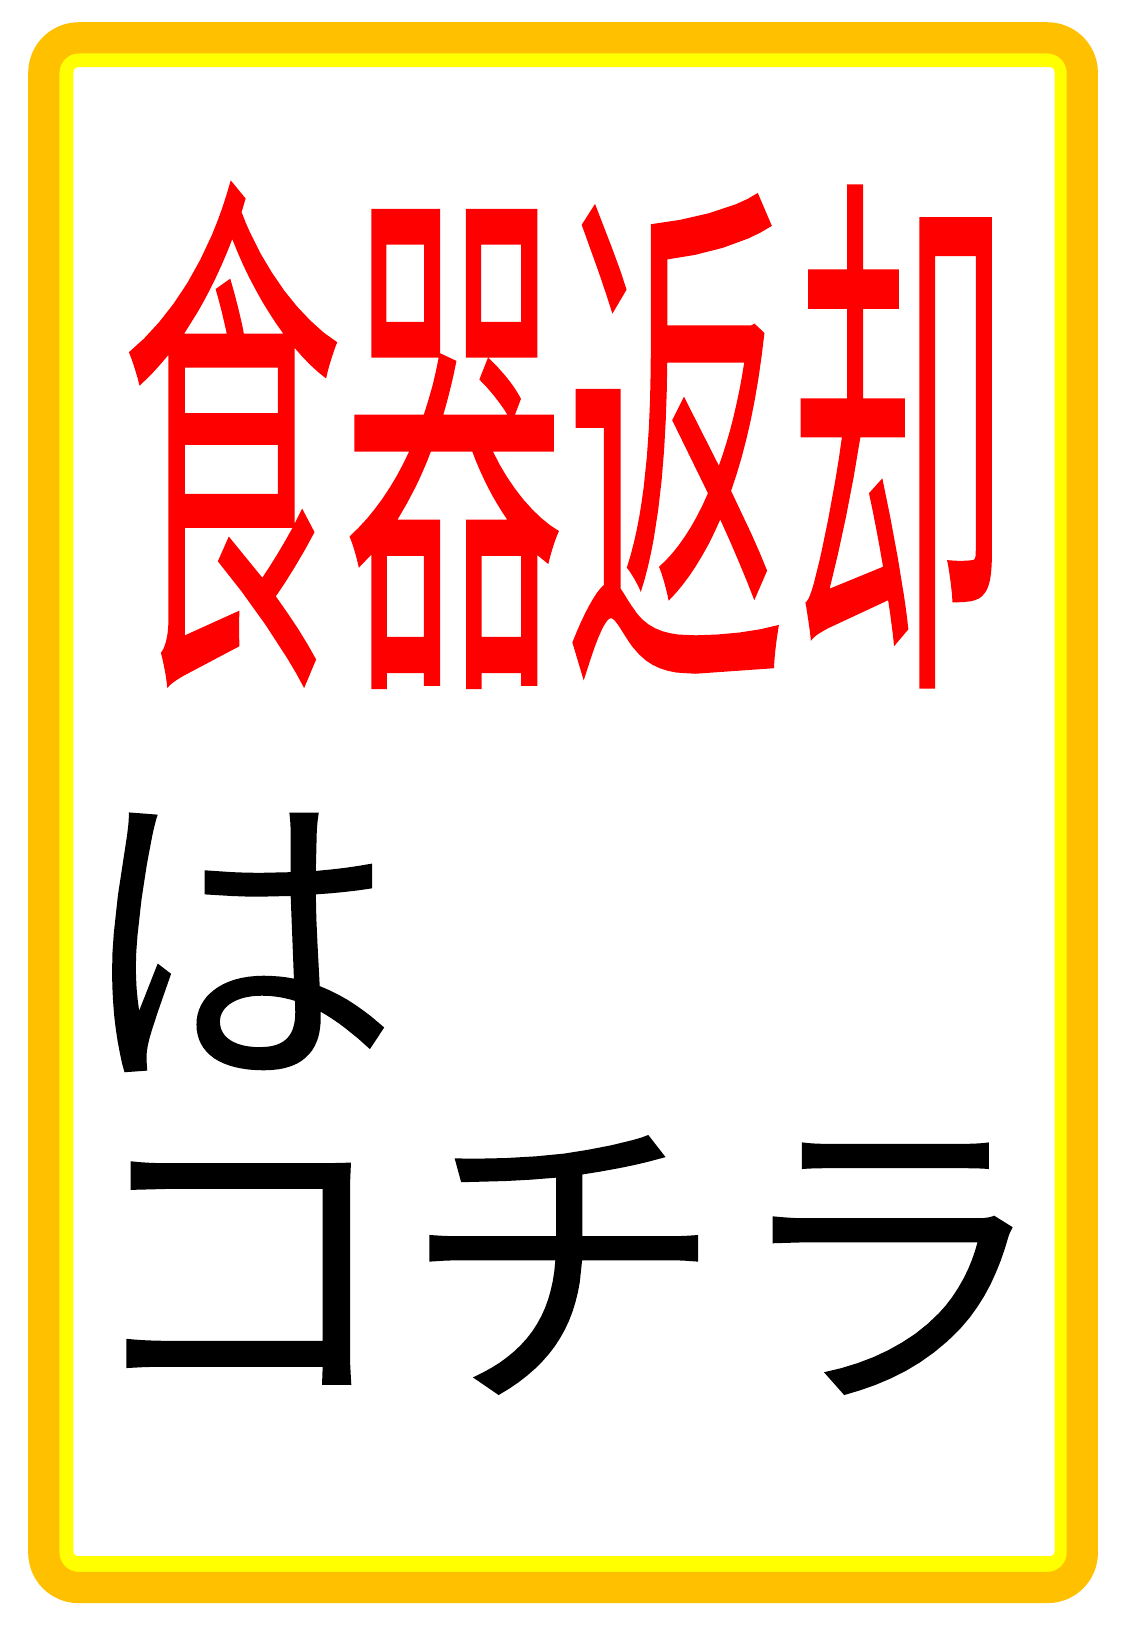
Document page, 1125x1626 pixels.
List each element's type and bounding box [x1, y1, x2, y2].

text_box [43, 37, 1083, 1588]
